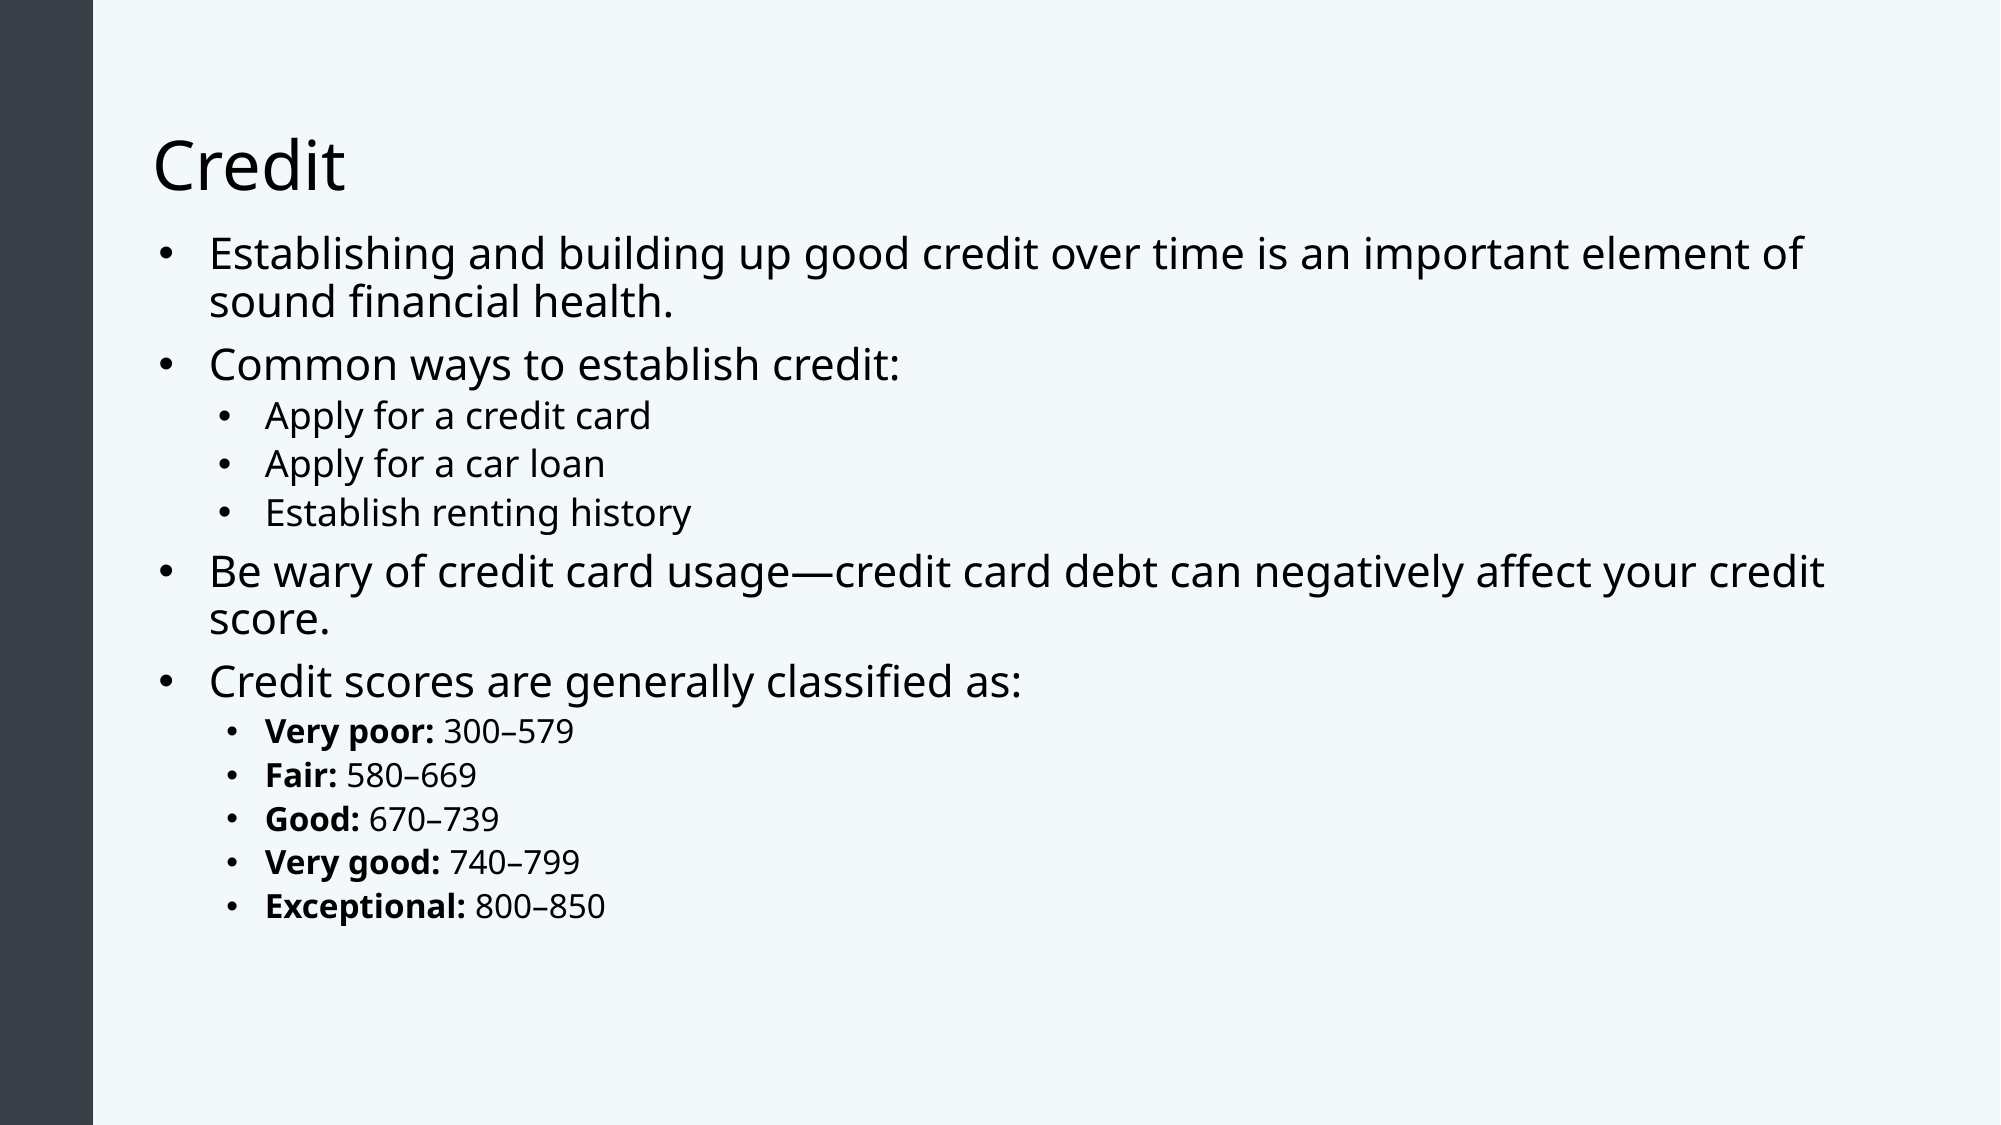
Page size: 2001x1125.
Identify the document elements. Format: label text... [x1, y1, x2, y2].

list Establishing and building up good credit over time is an important element of sound financial health. Common ways to establish credit: Apply for a credit card Apply for a car loan Establish renting history Be wary of credit card usage—credit card debt can negatively affect your credit score. Credit scores are generally classified as: Very poor: 300–579 Fair: 580–669 Good: 670–739 Very good: 740–799 Exceptional: 800–850 [137, 224, 1863, 939]
title Credit [137, 59, 1863, 224]
